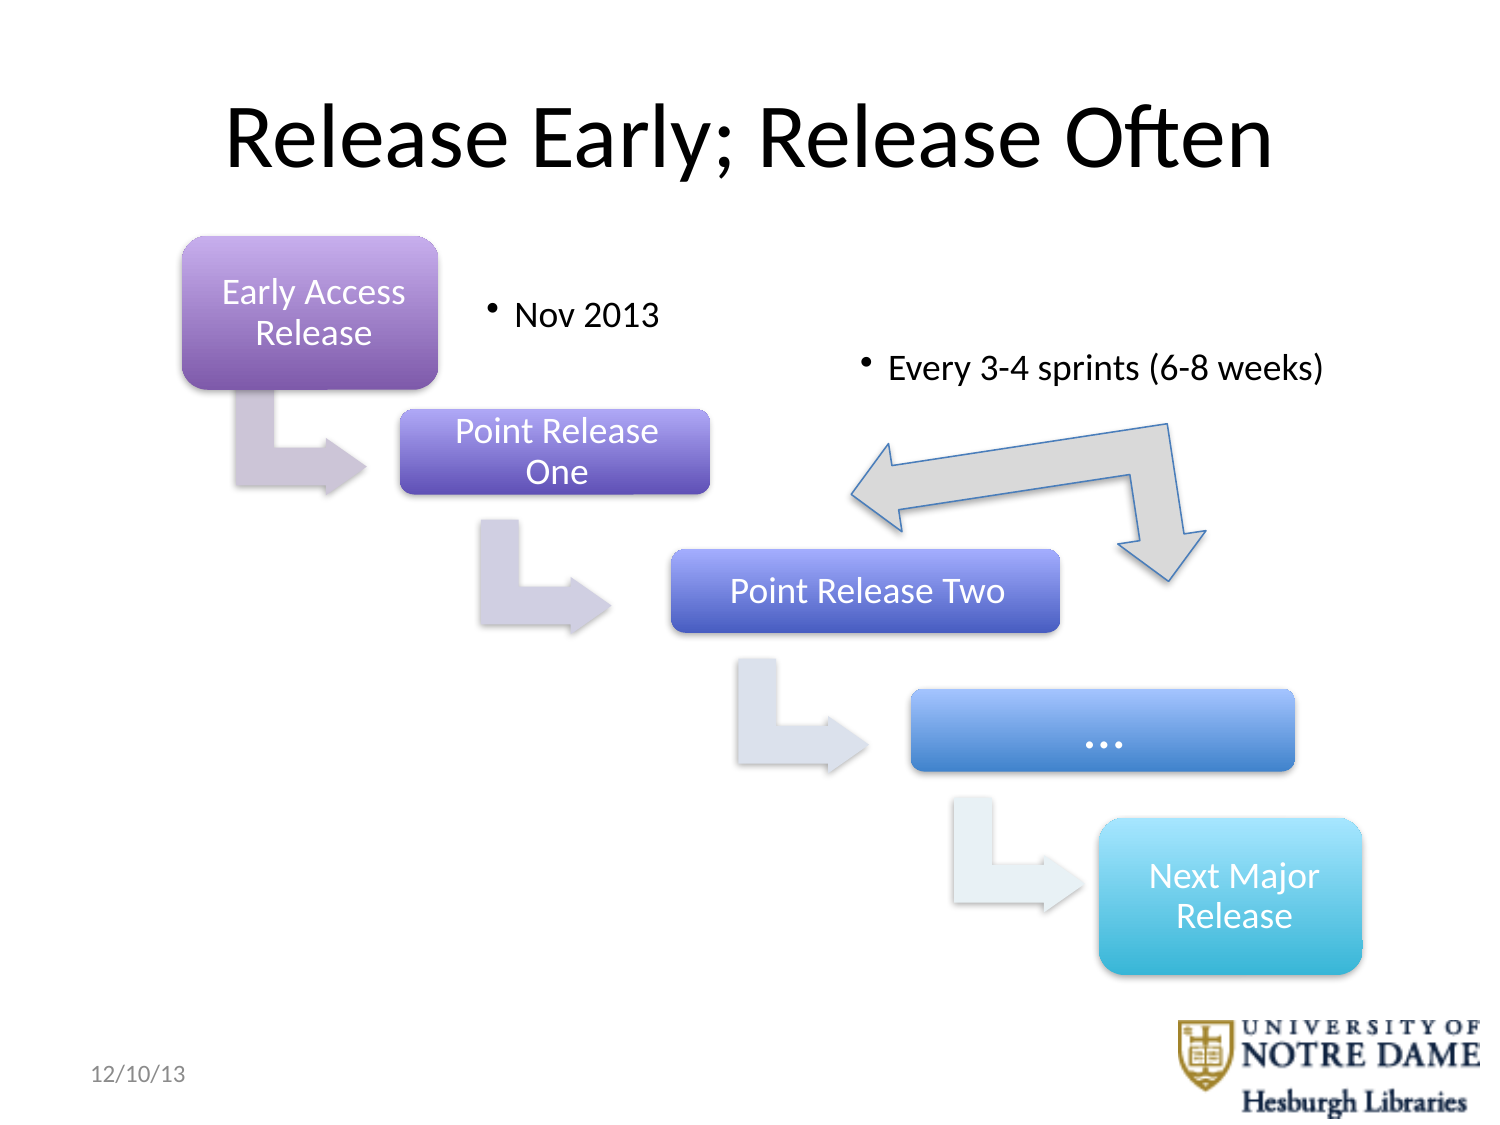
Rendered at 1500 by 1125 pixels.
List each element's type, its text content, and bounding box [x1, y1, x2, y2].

title Release Early; Release Often [75, 37, 1425, 225]
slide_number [75, 1042, 425, 1103]
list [74, 232, 1426, 976]
picture [1178, 1020, 1480, 1119]
